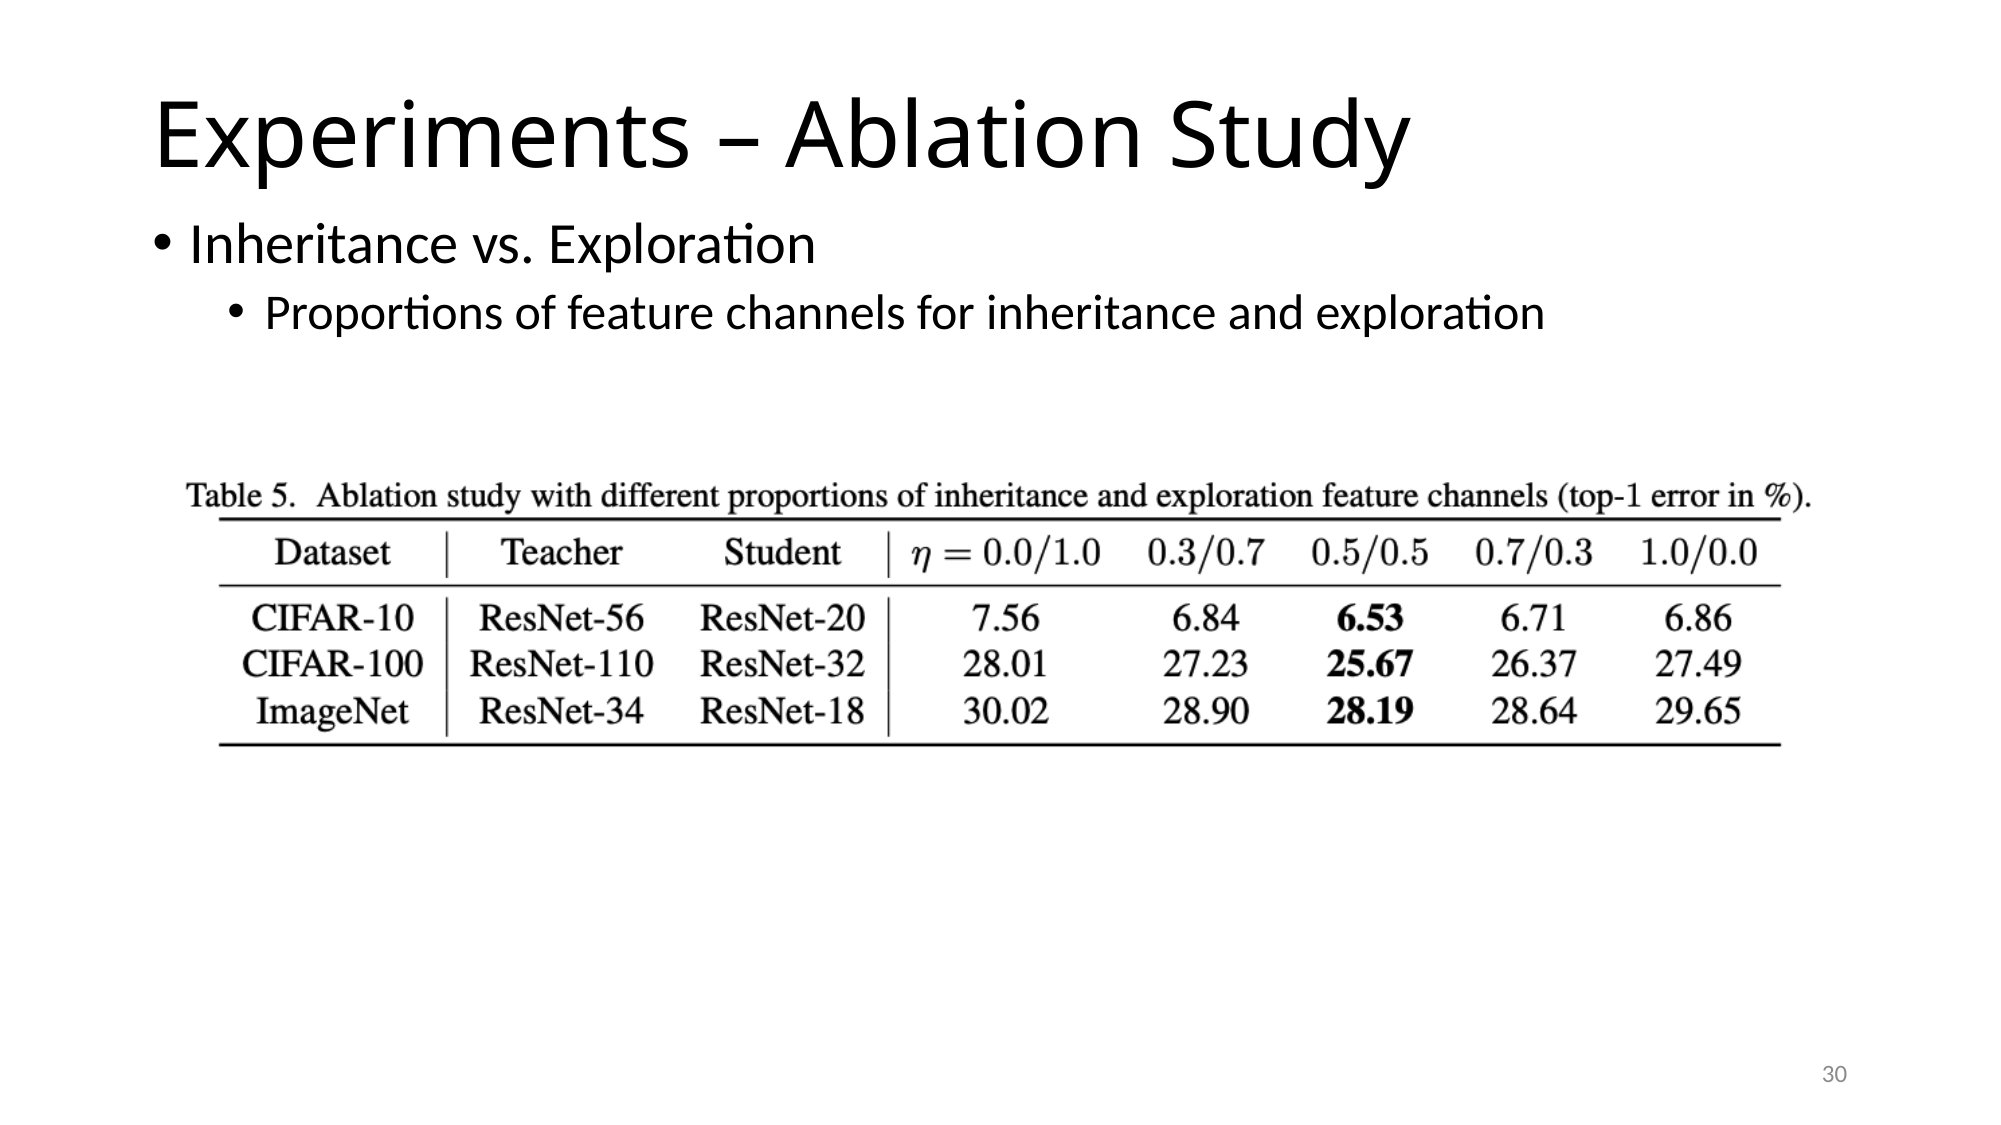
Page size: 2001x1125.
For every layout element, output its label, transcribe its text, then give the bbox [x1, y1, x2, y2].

list Inheritance vs. Exploration Proportions of feature channels for inheritance and exploration [137, 205, 1877, 1096]
title Experiments – Ablation Study [137, 28, 1863, 205]
picture [176, 469, 1824, 760]
slide_number 30 [1412, 1042, 1863, 1103]
